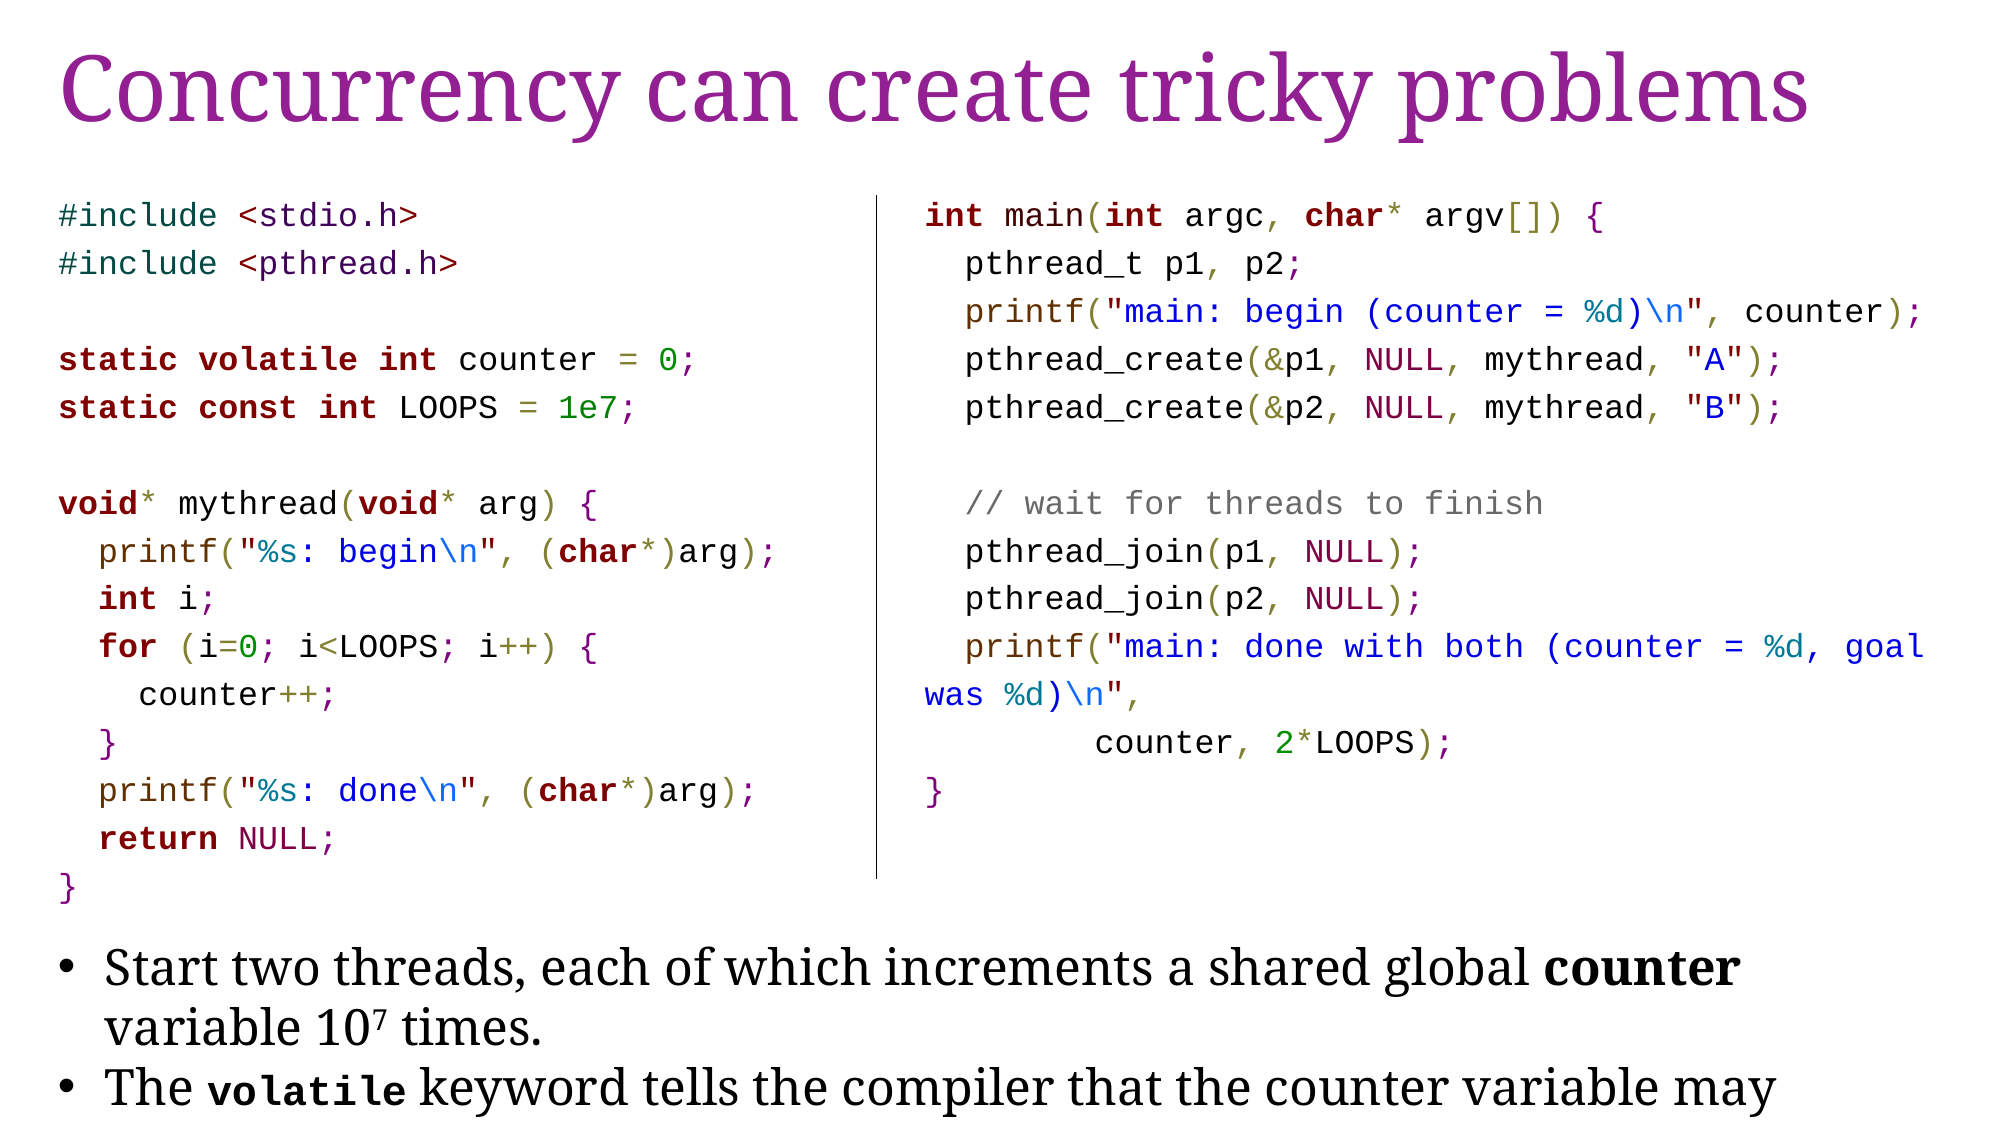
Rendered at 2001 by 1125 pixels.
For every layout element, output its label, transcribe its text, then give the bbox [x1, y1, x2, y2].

list #include <stdio.h> #include <pthread.h> static volatile int counter = 0; static const int LOOPS = 1e7; void* mythread(void* arg) { printf("%s: begin\n", (char*)arg); int i; for (i=0; i<LOOPS; i++) { counter++; } printf("%s: done\n", (char*)arg); return NULL; } [43, 177, 812, 953]
text_box Start two threads, each of which increments a shared global counter variable 107 times. The volatile keyword tells the compiler that the counter variable may change unexpectedly (in this case, changed by the other thread). [43, 928, 1933, 1125]
list int main(int argc, char* argv[]) { pthread_t p1, p2; printf("main: begin (counter = %d)\n", counter); pthread_create(&p1, NULL, mythread, "A"); pthread_create(&p2, NULL, mythread, "B"); // wait for threads to finish pthread_join(p1, NULL); pthread_join(p2, NULL); printf("main: done with both (counter = %d, goal was %d)\n", counter, 2*LOOPS); } [909, 177, 1953, 953]
title Concurrency can create tricky problems [43, 25, 1953, 158]
